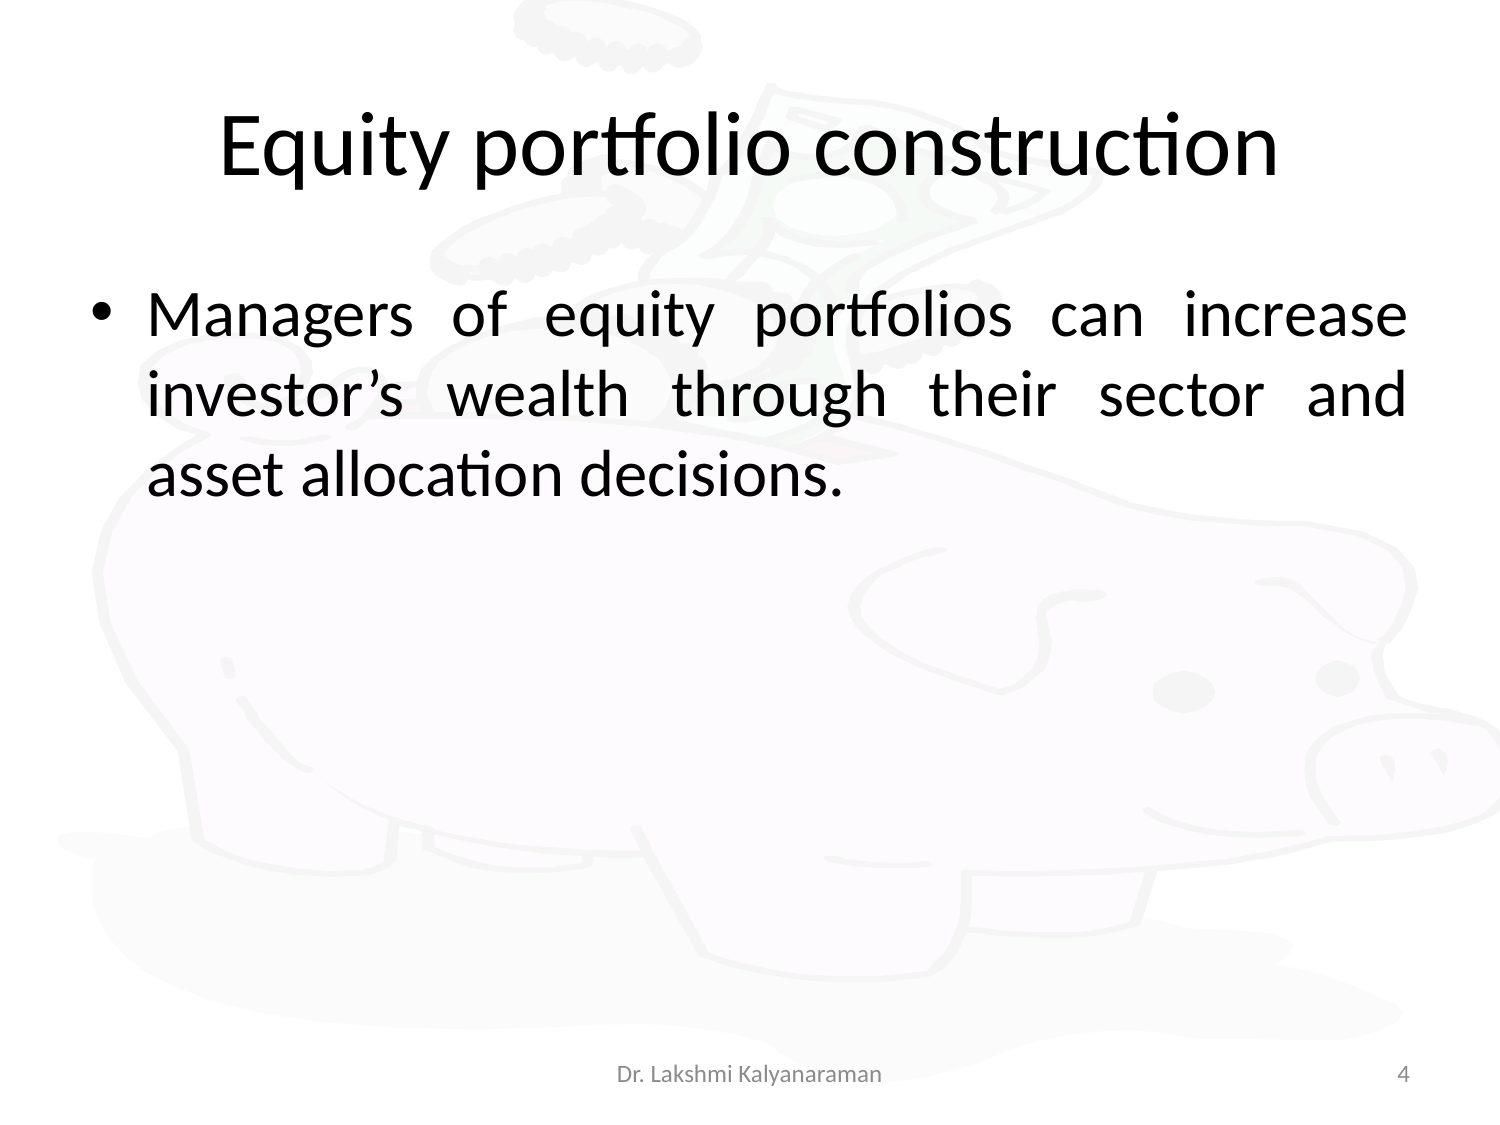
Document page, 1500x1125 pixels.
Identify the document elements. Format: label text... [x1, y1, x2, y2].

slide_number 4 [1074, 1042, 1425, 1103]
list Managers of equity portfolios can increase investor’s wealth through their sector and asset allocation decisions. [75, 262, 1425, 1005]
title Equity portfolio construction [75, 45, 1425, 233]
footer Dr. Lakshmi Kalyanaraman [512, 1042, 988, 1103]
